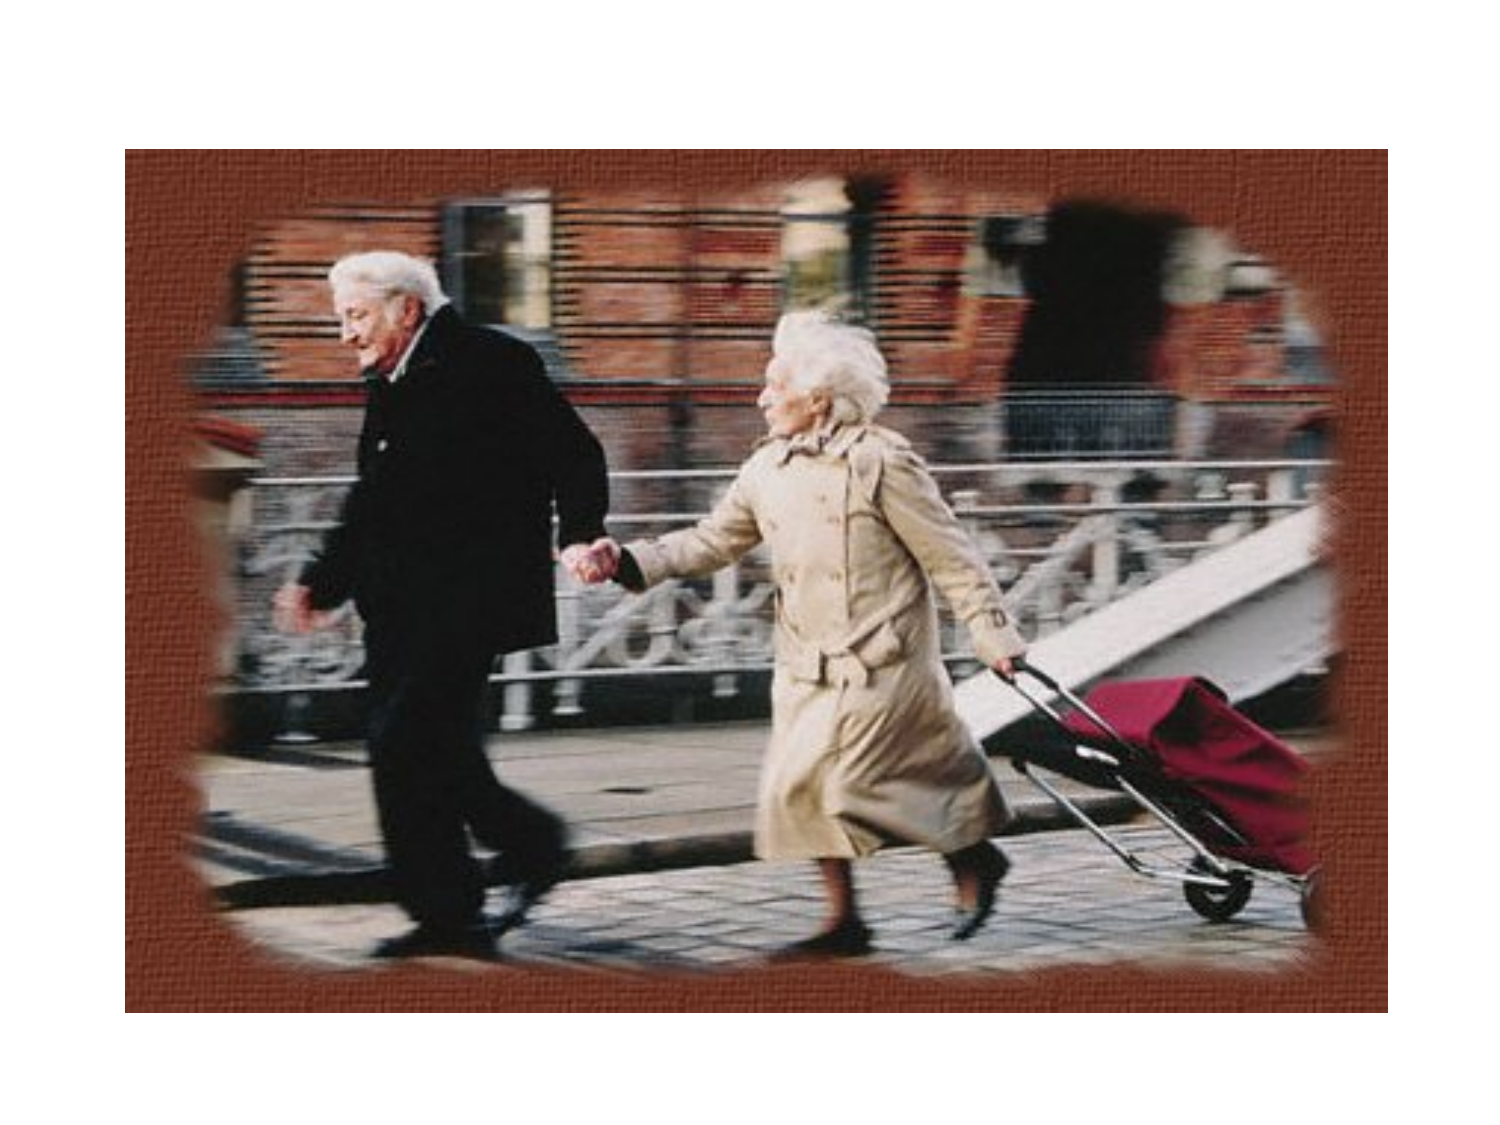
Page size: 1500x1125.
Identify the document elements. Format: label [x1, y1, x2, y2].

list [124, 149, 1388, 1013]
